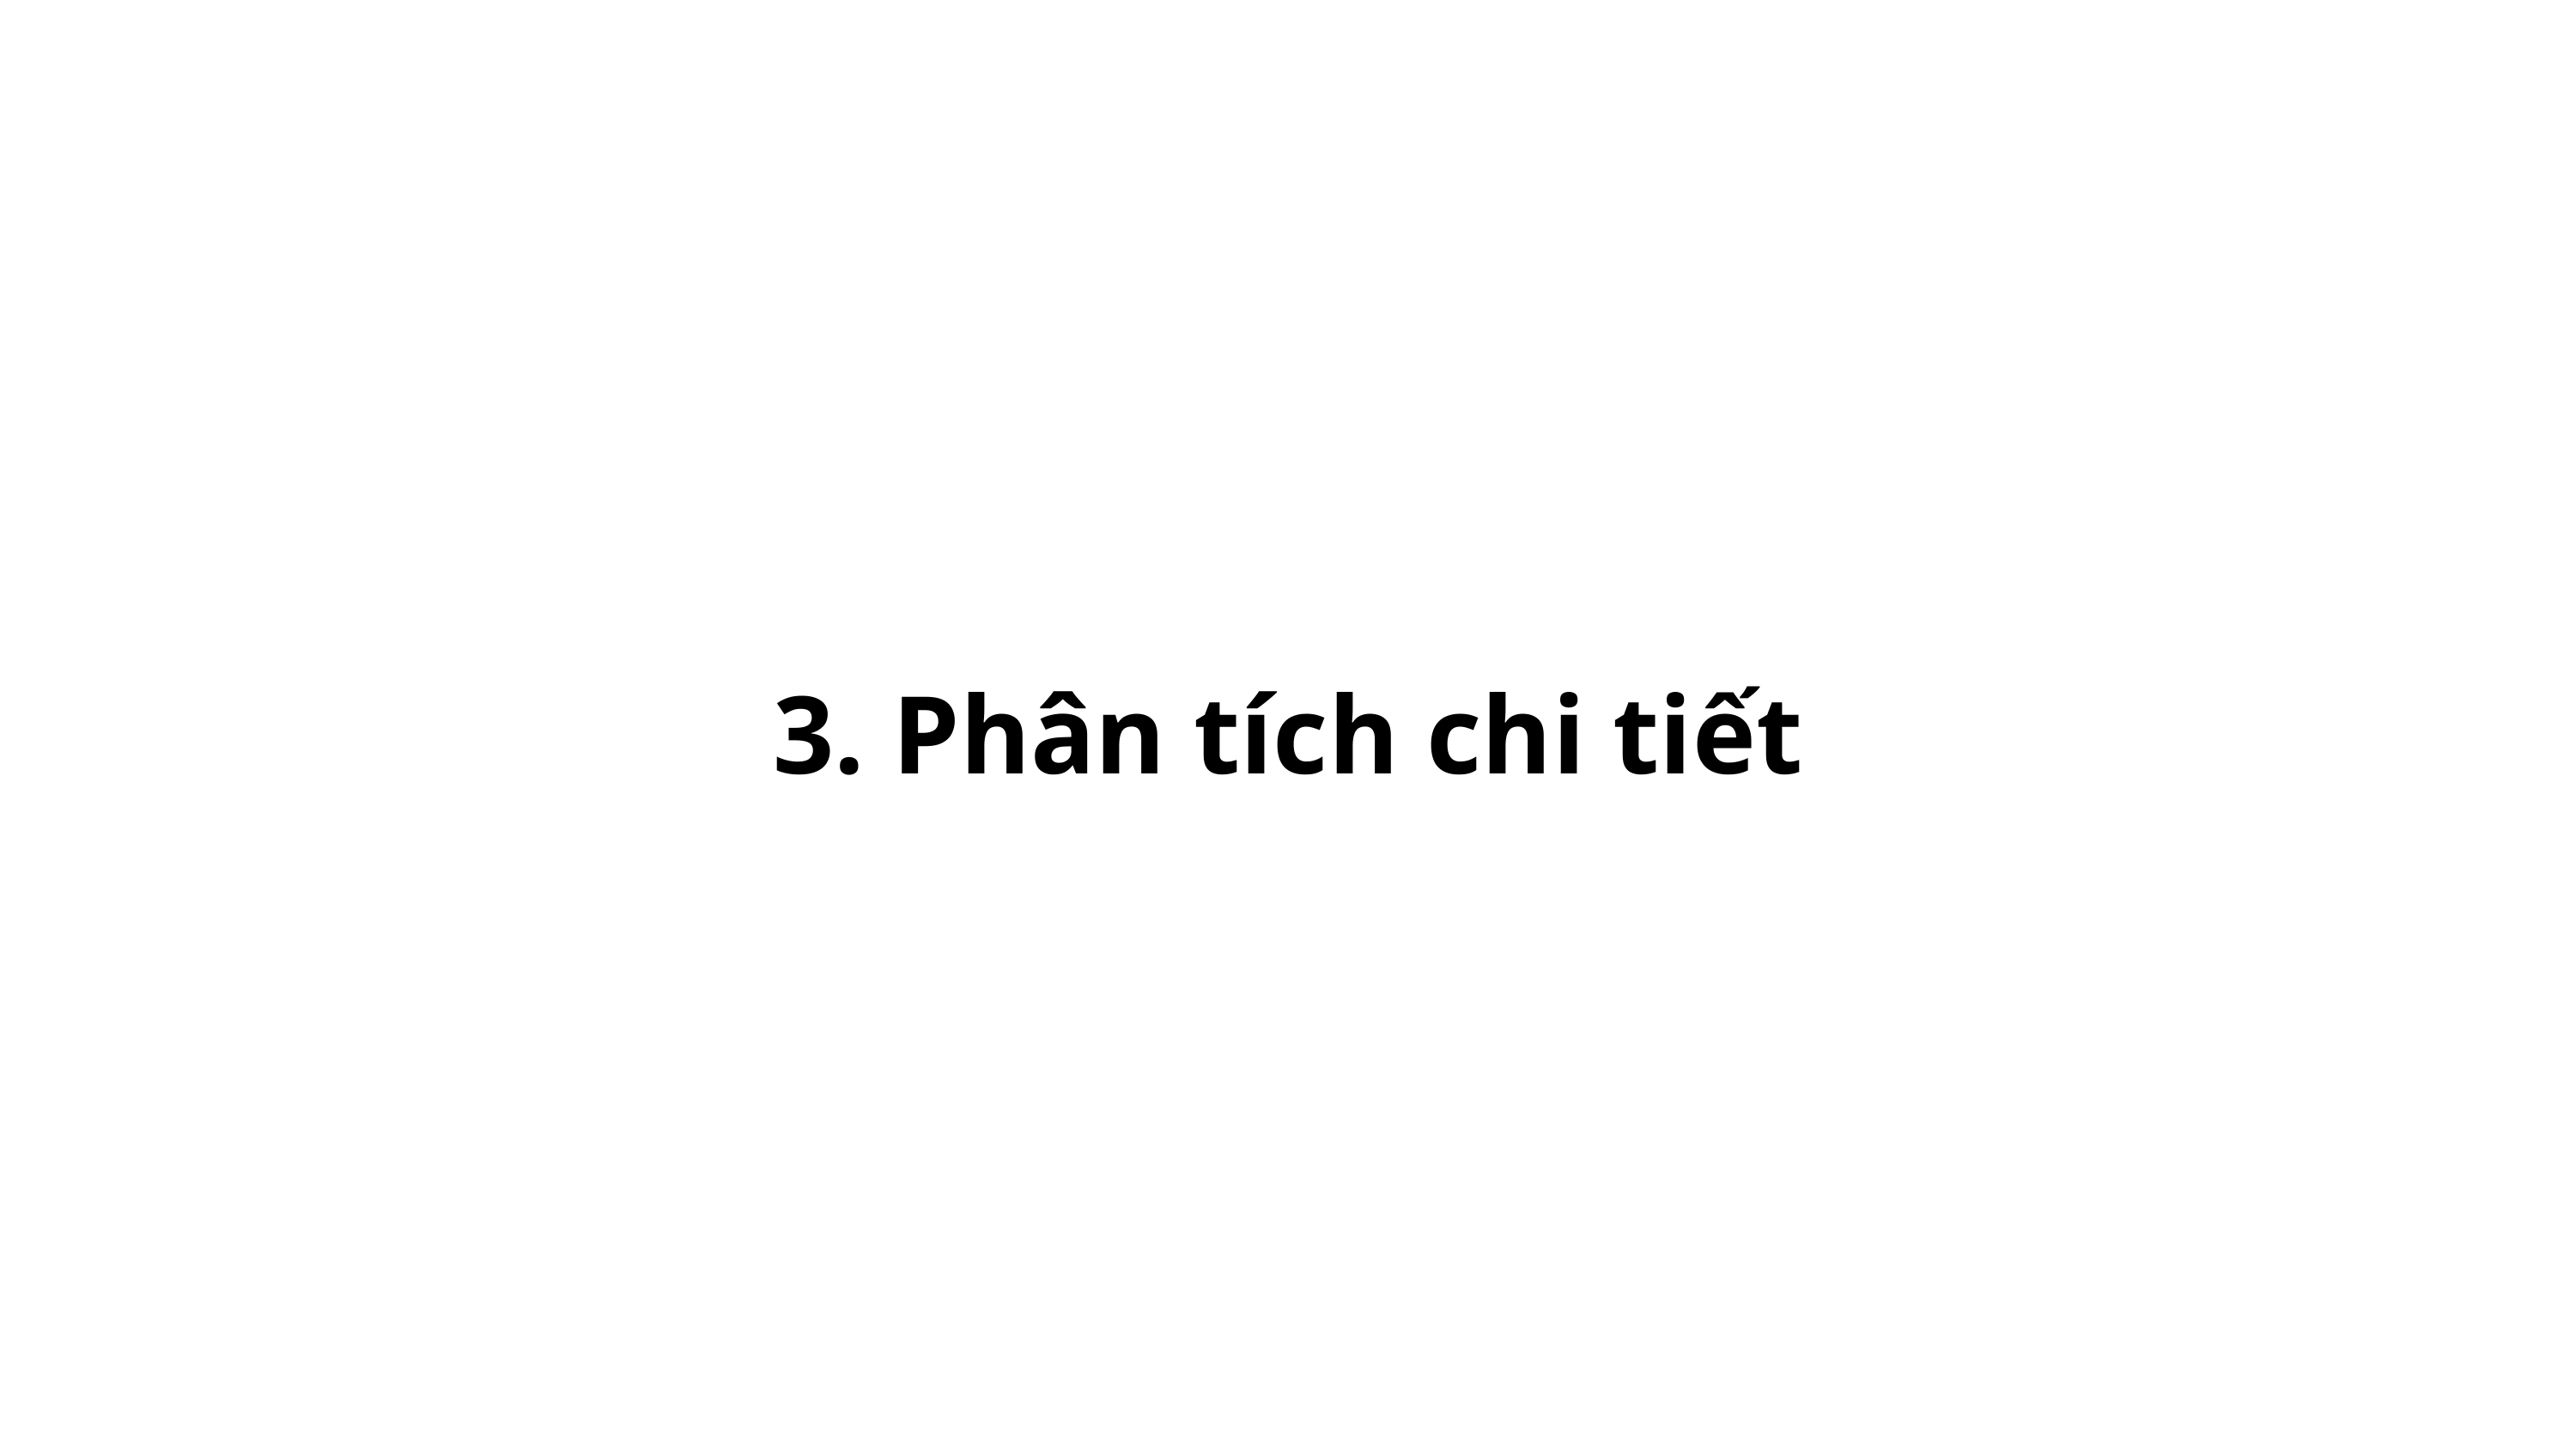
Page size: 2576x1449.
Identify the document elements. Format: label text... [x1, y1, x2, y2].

text_box 3. Phân tích chi tiết [144, 646, 2432, 795]
